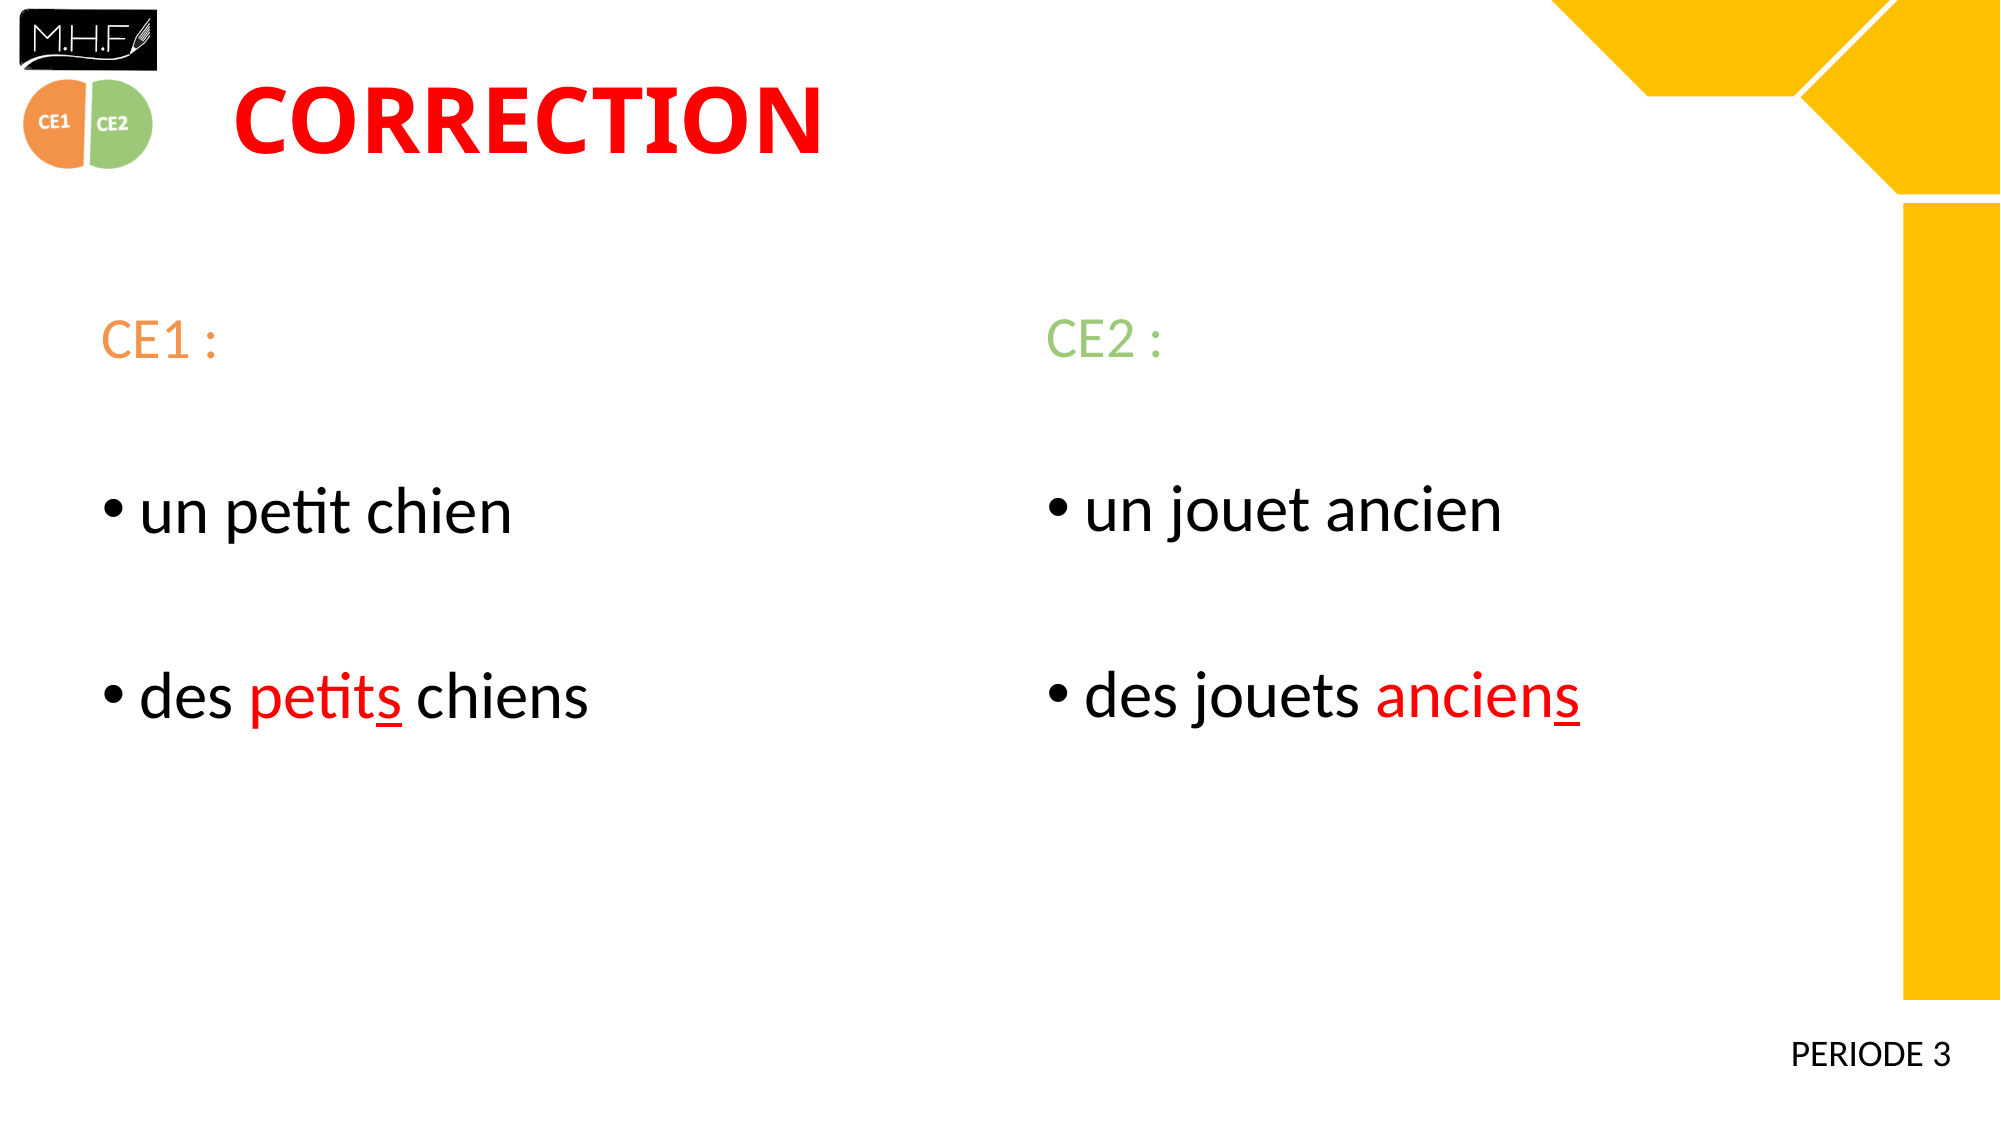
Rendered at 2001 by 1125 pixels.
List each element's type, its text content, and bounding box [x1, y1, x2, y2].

list CE1 : un petit chien des petits chiens [86, 300, 897, 1015]
text_box PERIODE 3 [1362, 1021, 1967, 1125]
picture [1, 7, 177, 207]
text_box [1799, 0, 2000, 196]
text_box [1549, 0, 1892, 98]
title CORRECTION [216, 15, 1763, 233]
text_box [1902, 202, 2000, 1001]
text_box CE2 : un jouet ancien des jouets anciens [1031, 299, 1853, 1014]
